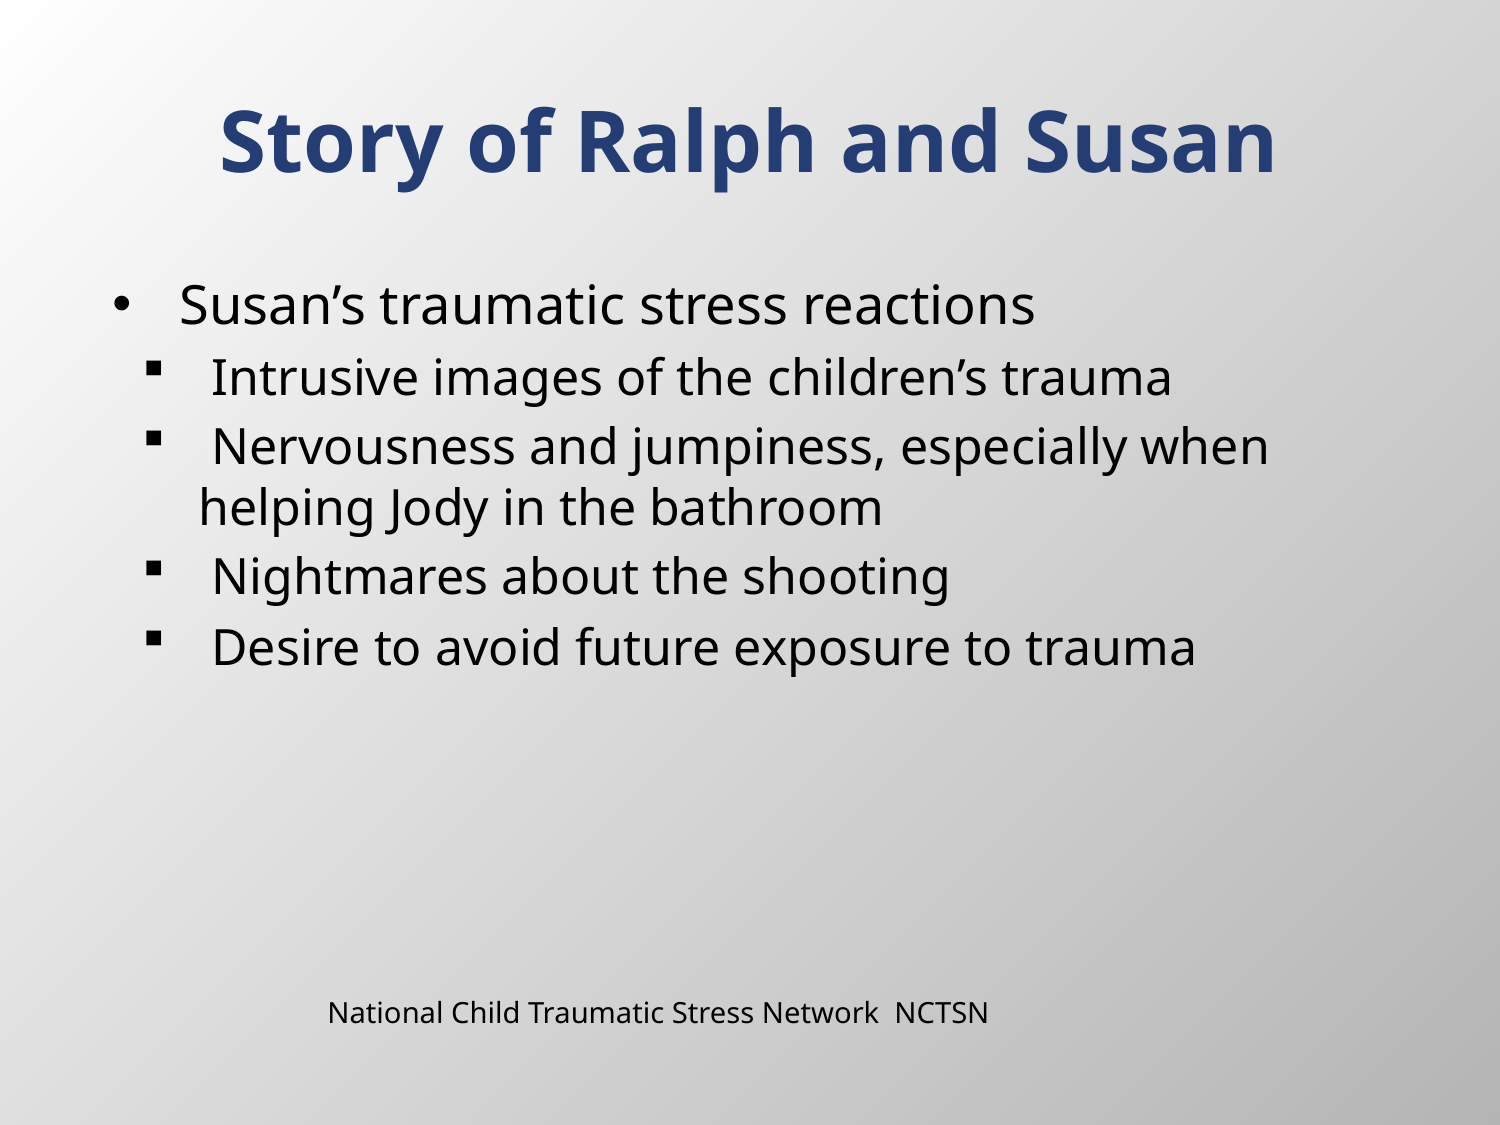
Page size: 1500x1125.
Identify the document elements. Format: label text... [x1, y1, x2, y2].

list Susan’s traumatic stress reactions Intrusive images of the children’s trauma Nervousness and jumpiness, especially when helping Jody in the bathroom Nightmares about the shooting Desire to avoid future exposure to trauma [75, 262, 1425, 1035]
text_box National Child Traumatic Stress Network NCTSN [312, 987, 1138, 1038]
title Story of Ralph and Susan [75, 45, 1425, 233]
